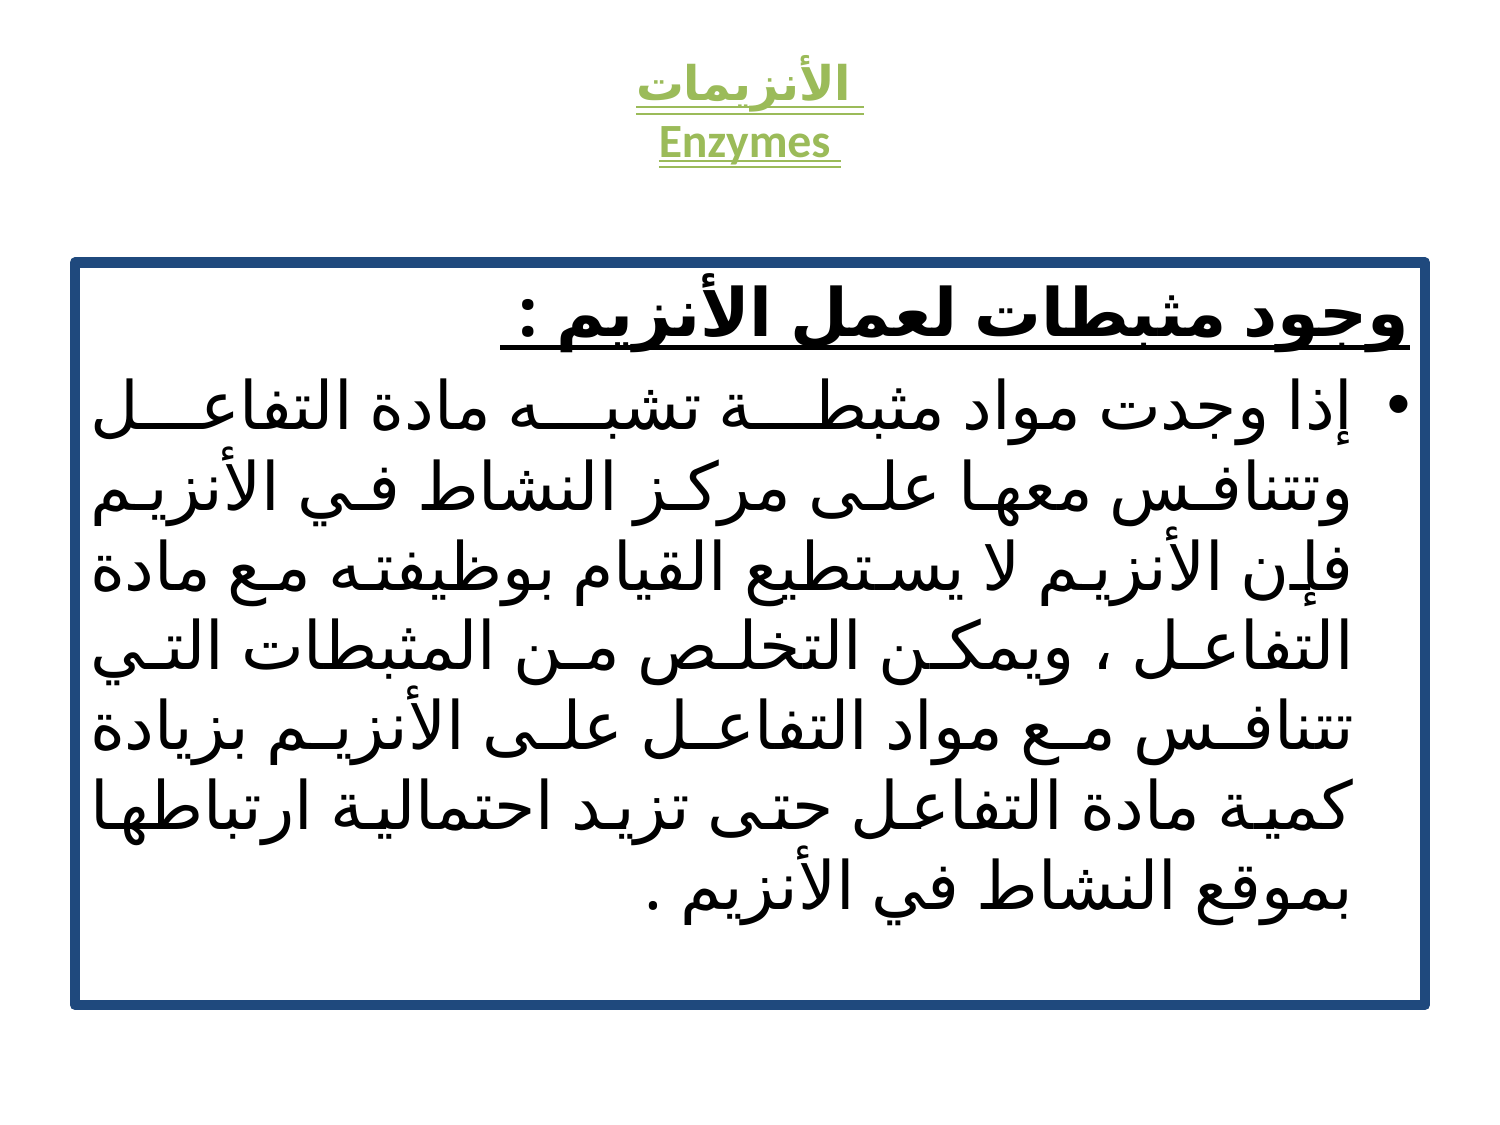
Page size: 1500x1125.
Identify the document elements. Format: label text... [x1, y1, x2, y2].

title الأنزيمات Enzymes [75, 45, 1425, 233]
list وجود مثبطات لعمل الأنزيم : إذا وجدت مواد مثبطة تشبه مادة التفاعل وتتنافس معها على مركز النشاط في الأنزيم فإن الأنزيم لا يستطيع القيام بوظيفته مع مادة التفاعل ، ويمكن التخلص من المثبطات التي تتنافس مع مواد التفاعل على الأنزيم بزيادة كمية مادة التفاعل حتى تزيد احتمالية ارتباطها بموقع النشاط في الأنزيم . [75, 262, 1425, 1005]
